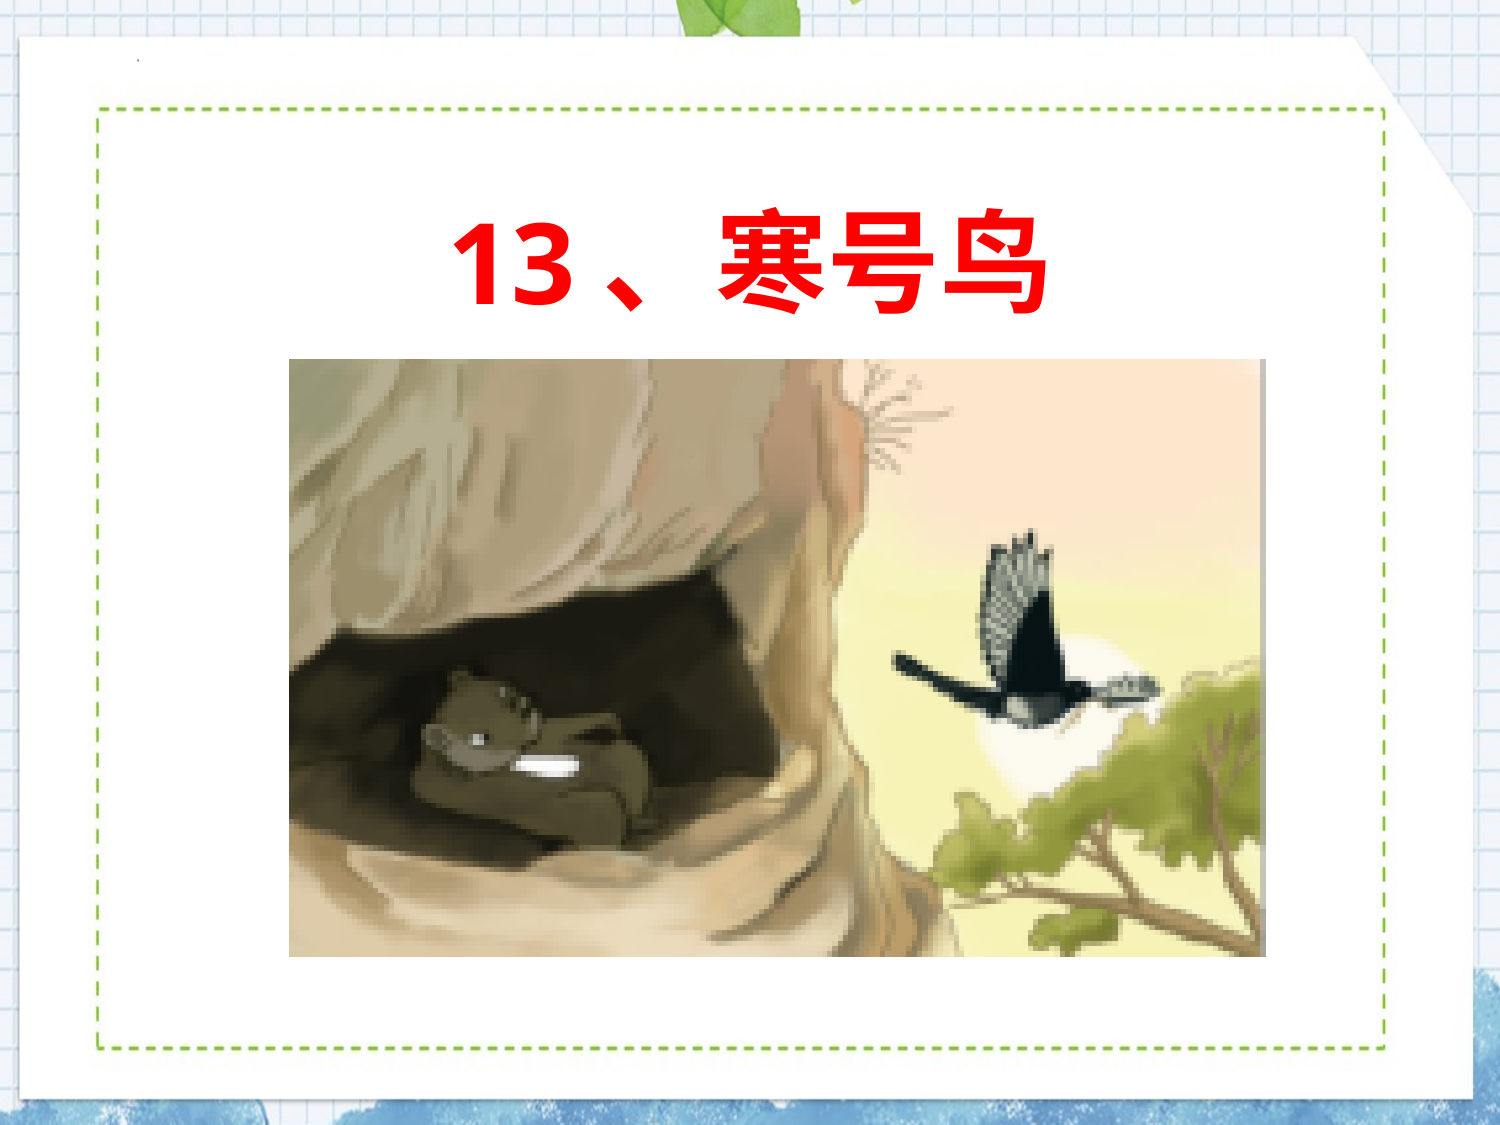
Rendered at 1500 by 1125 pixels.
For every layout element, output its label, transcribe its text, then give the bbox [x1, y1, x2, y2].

picture [0, 335, 1500, 1125]
picture [0, 0, 1500, 184]
text_box 13、寒号鸟 [0, 184, 1500, 335]
